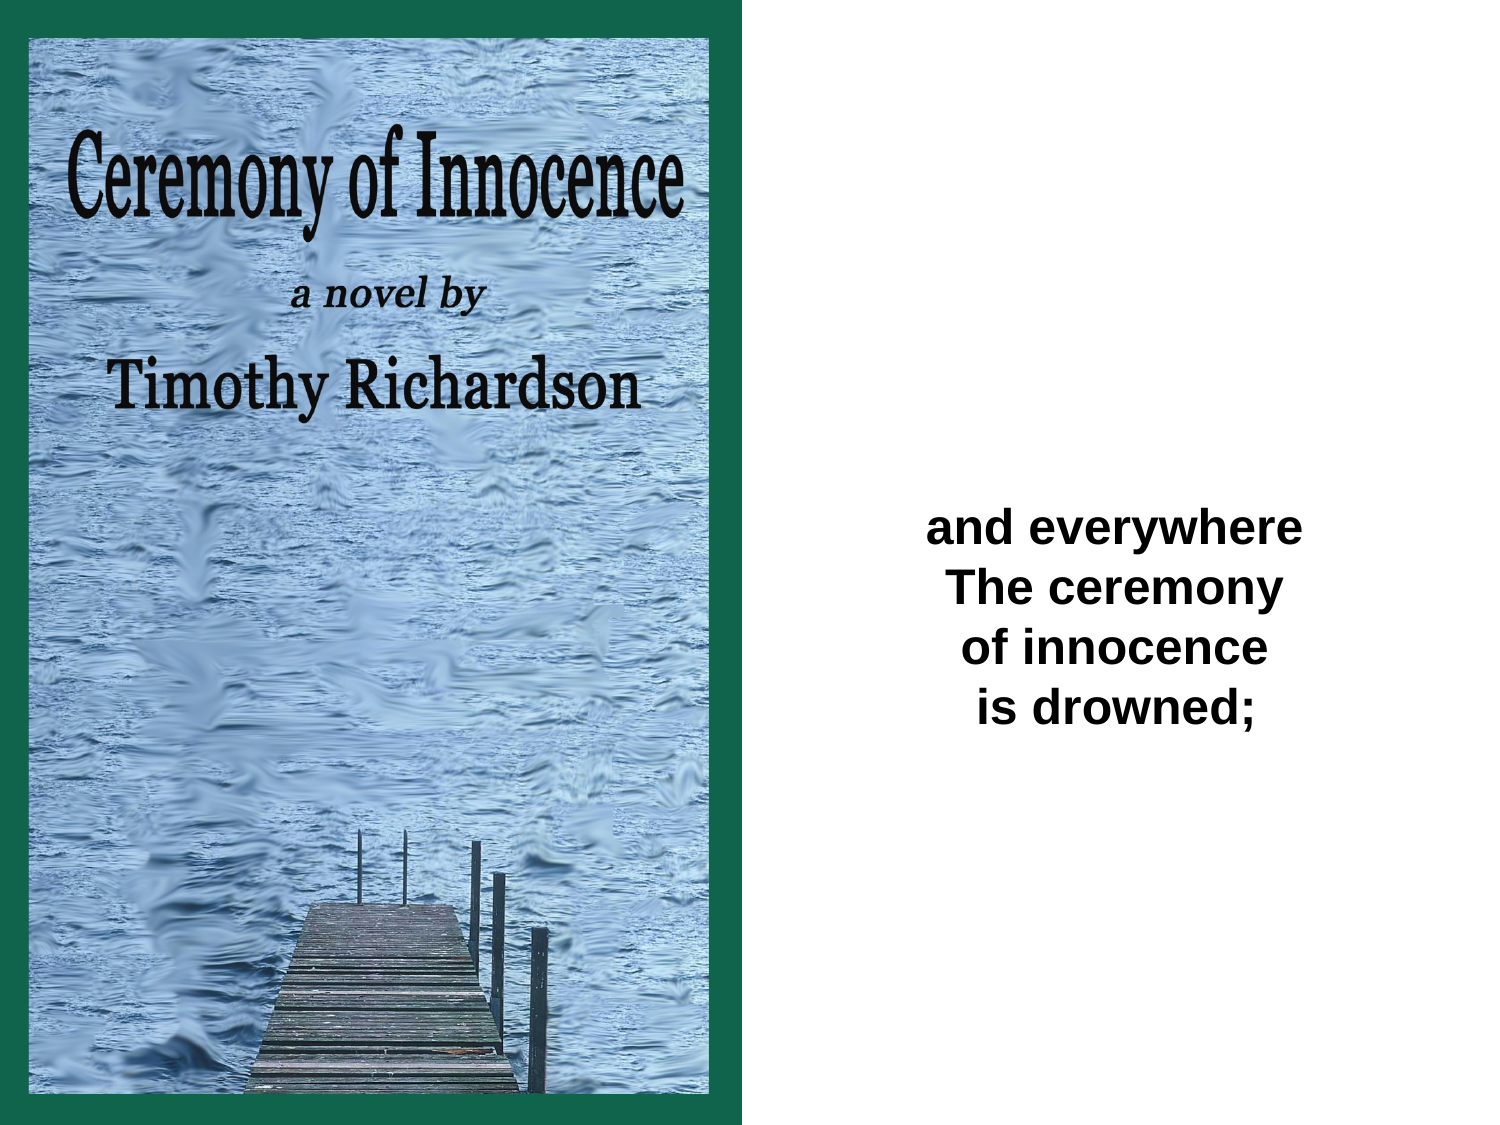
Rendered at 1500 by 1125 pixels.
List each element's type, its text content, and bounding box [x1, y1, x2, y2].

text_box and everywhere The ceremony of innocence is drowned; [824, 487, 1363, 788]
picture [0, 0, 743, 1125]
